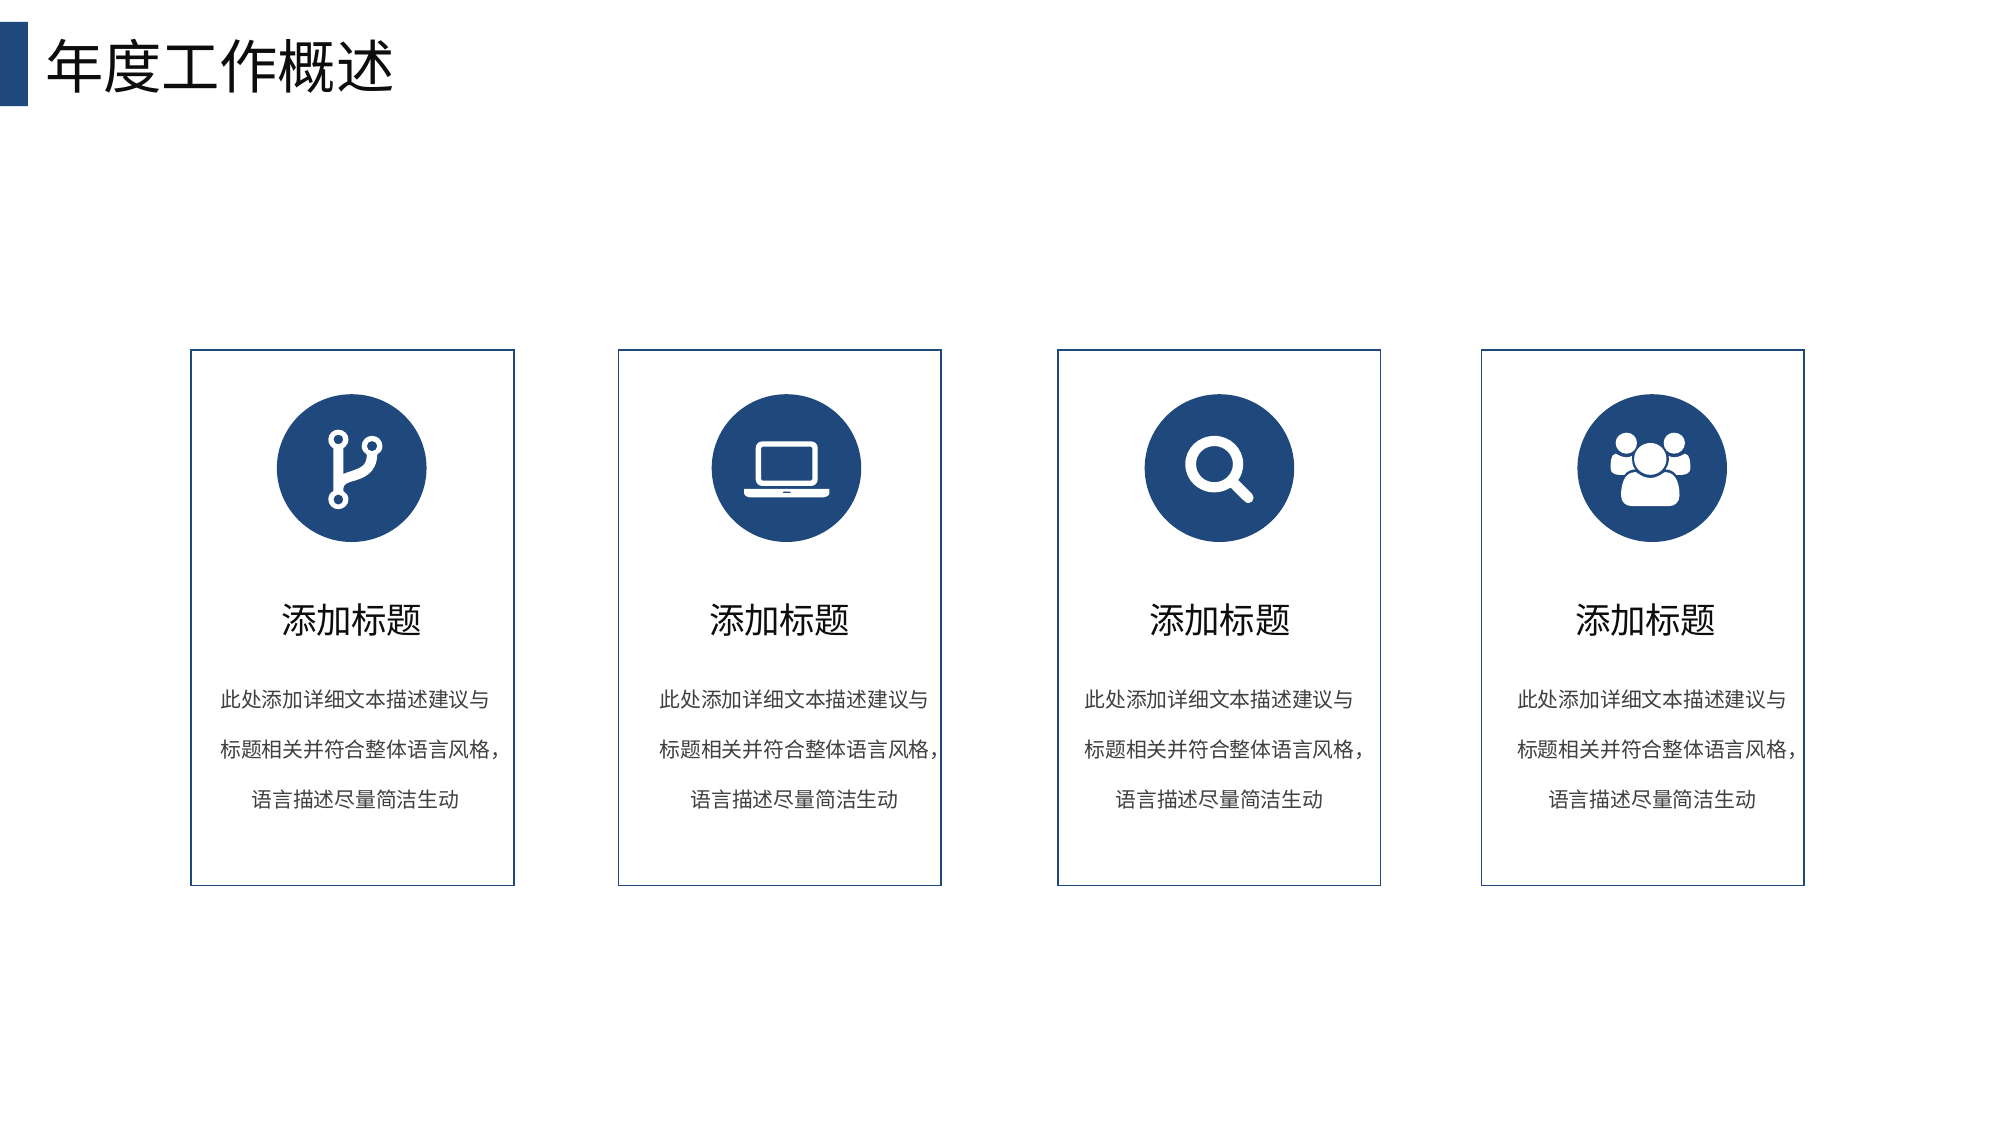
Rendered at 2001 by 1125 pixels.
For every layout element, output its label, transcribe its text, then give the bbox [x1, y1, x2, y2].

text_box [618, 349, 941, 886]
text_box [1577, 393, 1728, 543]
text_box [191, 349, 514, 886]
text_box [1058, 349, 1381, 886]
text_box [0, 20, 30, 108]
text_box 此处添加详细文本描述建议与标题相关并符合整体语言风格，语言描述尽量简洁生动 [1516, 661, 1789, 835]
text_box 年度工作概述 [0, 21, 879, 125]
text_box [276, 393, 427, 543]
text_box [1481, 349, 1805, 886]
text_box 此处添加详细文本描述建议与标题相关并符合整体语言风格，语言描述尽量简洁生动 [658, 661, 931, 835]
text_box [711, 393, 862, 543]
text_box 添加标题 [658, 600, 901, 644]
text_box 此处添加详细文本描述建议与标题相关并符合整体语言风格，语言描述尽量简洁生动 [219, 661, 492, 835]
text_box 此处添加详细文本描述建议与标题相关并符合整体语言风格，语言描述尽量简洁生动 [1083, 661, 1356, 835]
text_box 添加标题 [1524, 600, 1767, 644]
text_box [1144, 393, 1295, 543]
text_box 添加标题 [230, 600, 473, 644]
text_box 添加标题 [1098, 600, 1342, 644]
